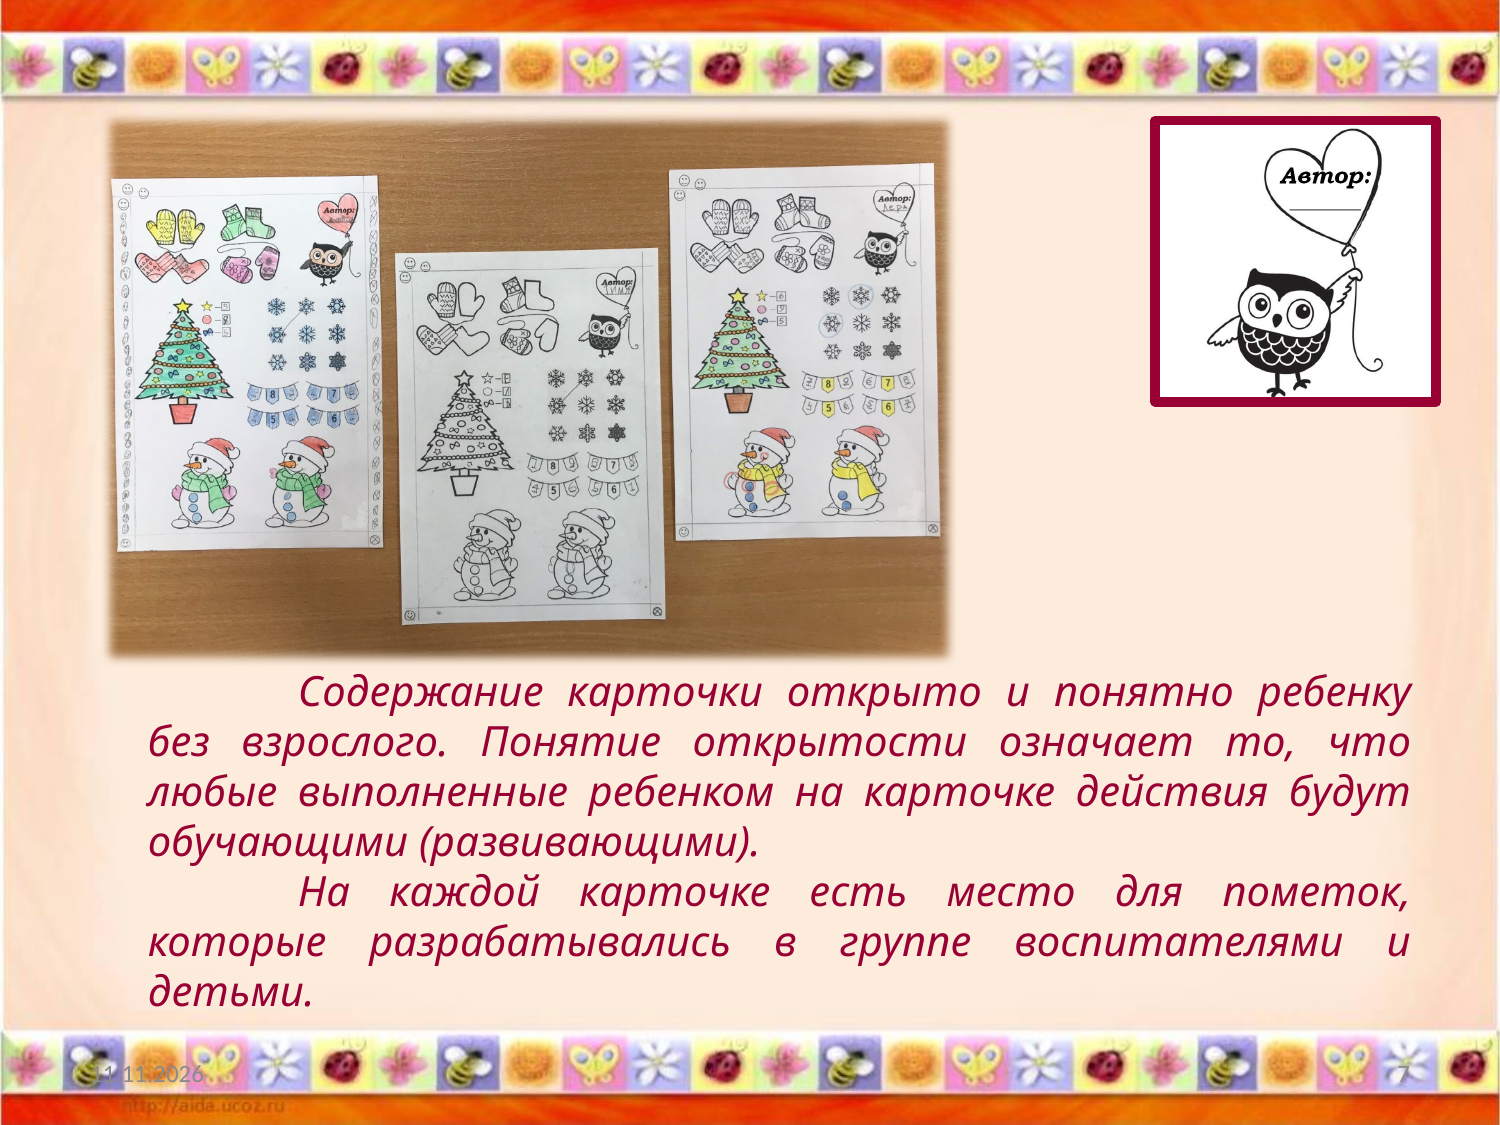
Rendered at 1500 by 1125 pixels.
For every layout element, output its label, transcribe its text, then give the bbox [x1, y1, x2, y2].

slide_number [75, 1042, 425, 1103]
picture [0, 0, 1500, 1125]
list Содержание карточки открыто и понятно ребенку без взрослого. Понятие открытости означает то, что любые выполненные ребенком на карточке действия будут обучающими (развивающими). На каждой карточке есть место для пометок, которые разрабатывались в группе воспитателями и детьми. [76, 656, 1427, 1125]
slide_number 7 [1074, 1042, 1425, 1103]
